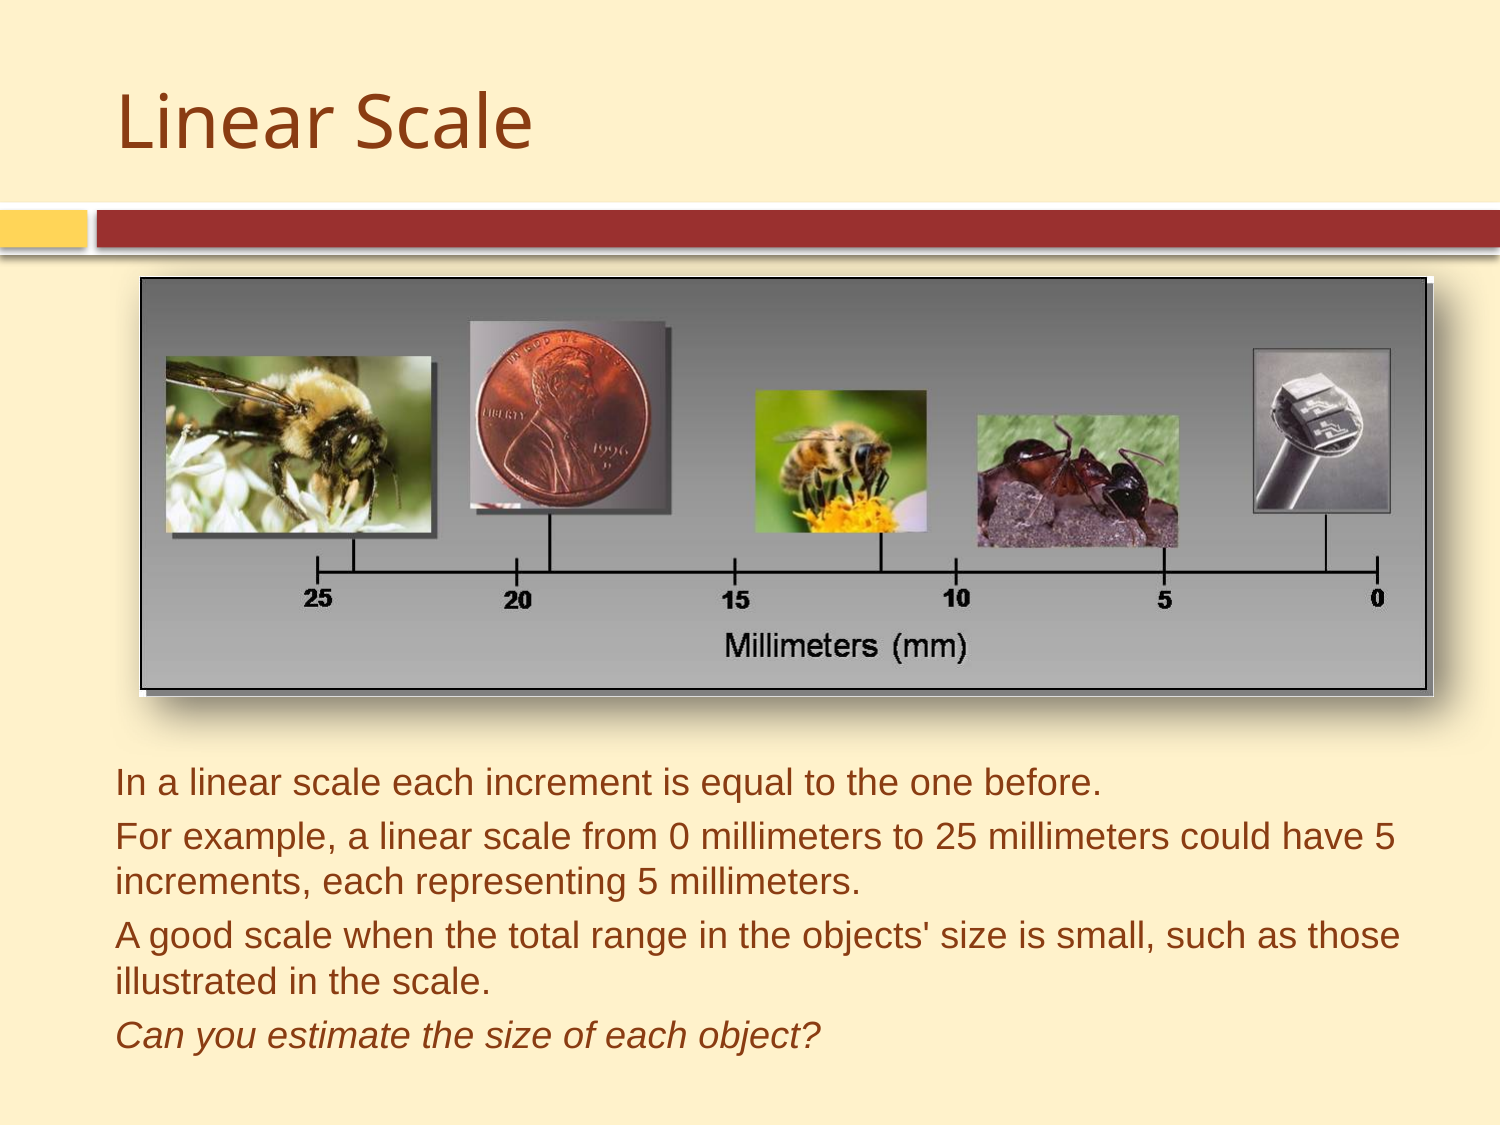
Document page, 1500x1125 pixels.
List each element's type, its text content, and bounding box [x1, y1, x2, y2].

list In a linear scale each increment is equal to the one before. For example, a linear scale from 0 millimeters to 25 millimeters could have 5 increments, each representing 5 millimeters. A good scale when the total range in the objects' size is small, such as those illustrated in the scale. Can you estimate the size of each object? [100, 750, 1438, 1068]
picture [139, 276, 1435, 697]
title Linear Scale [100, 37, 1438, 200]
